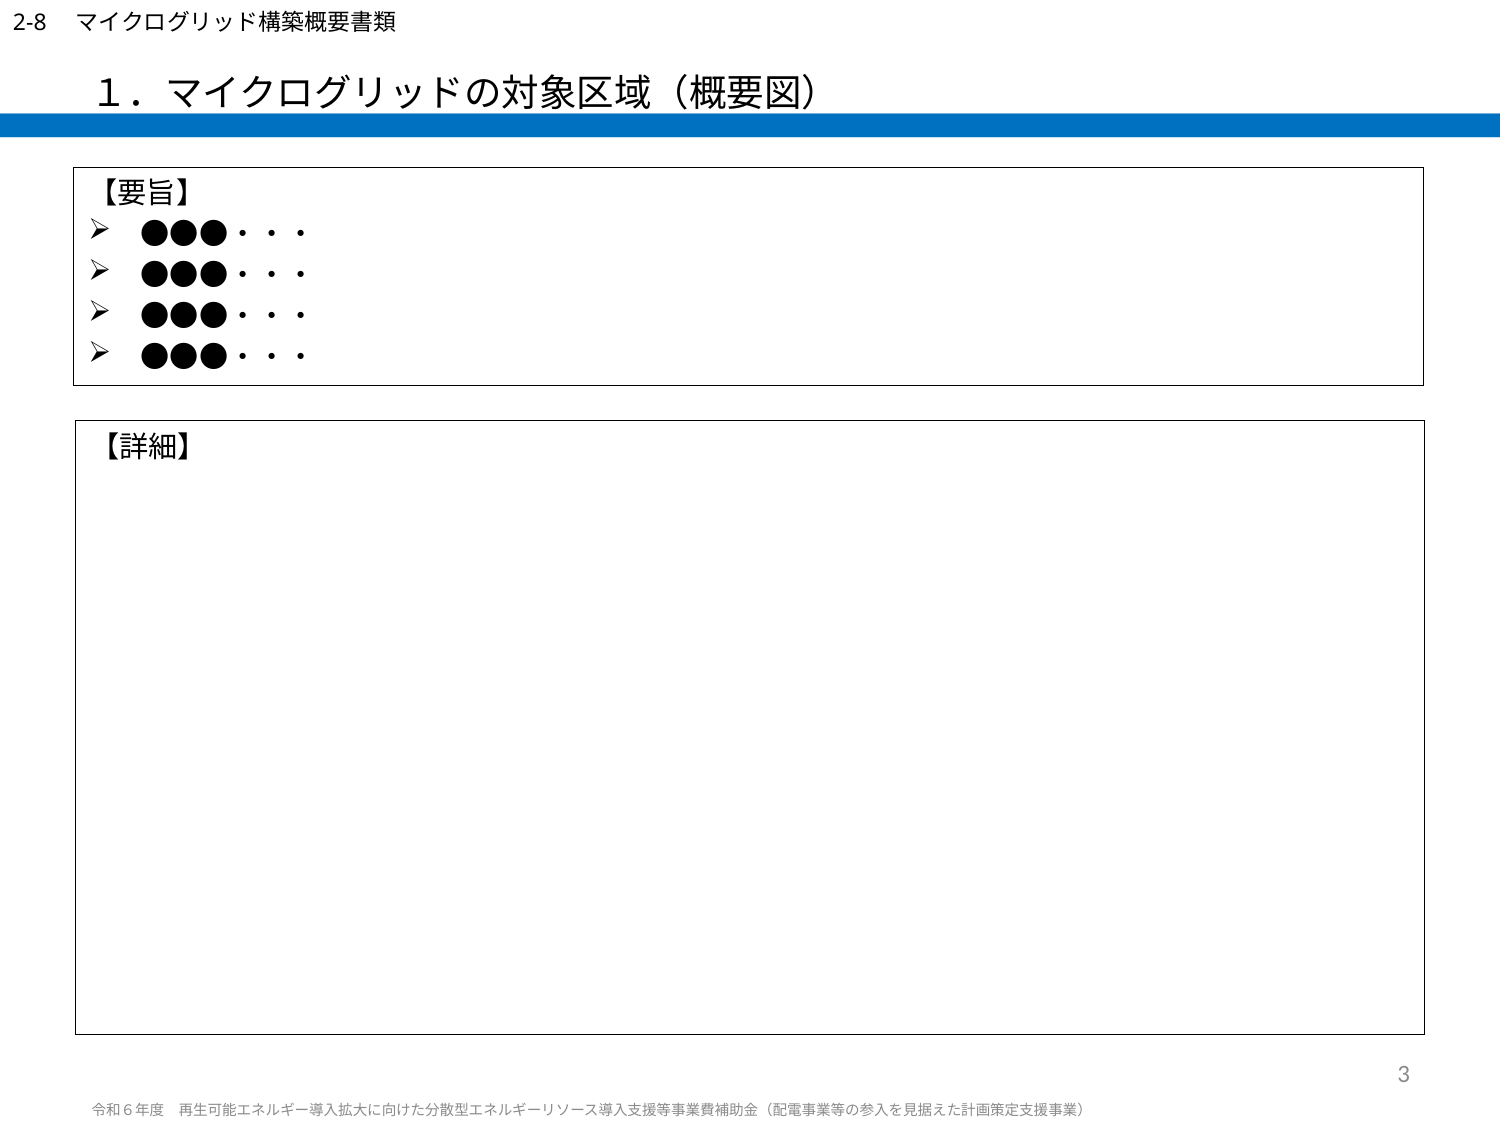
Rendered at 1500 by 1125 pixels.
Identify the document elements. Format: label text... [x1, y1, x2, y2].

title １．マイクログリッドの対象区域（概要図） [75, 45, 1425, 113]
text_box [0, 113, 1500, 138]
list 【詳細】 [75, 420, 1425, 1035]
text_box 2-8 マイクログリッド構築概要書類 [0, 0, 467, 61]
slide_number 3 [1074, 1042, 1425, 1103]
list 【要旨】 ●●●・・・ ●●●・・・ ●●●・・・ ●●●・・・ [73, 167, 1424, 386]
